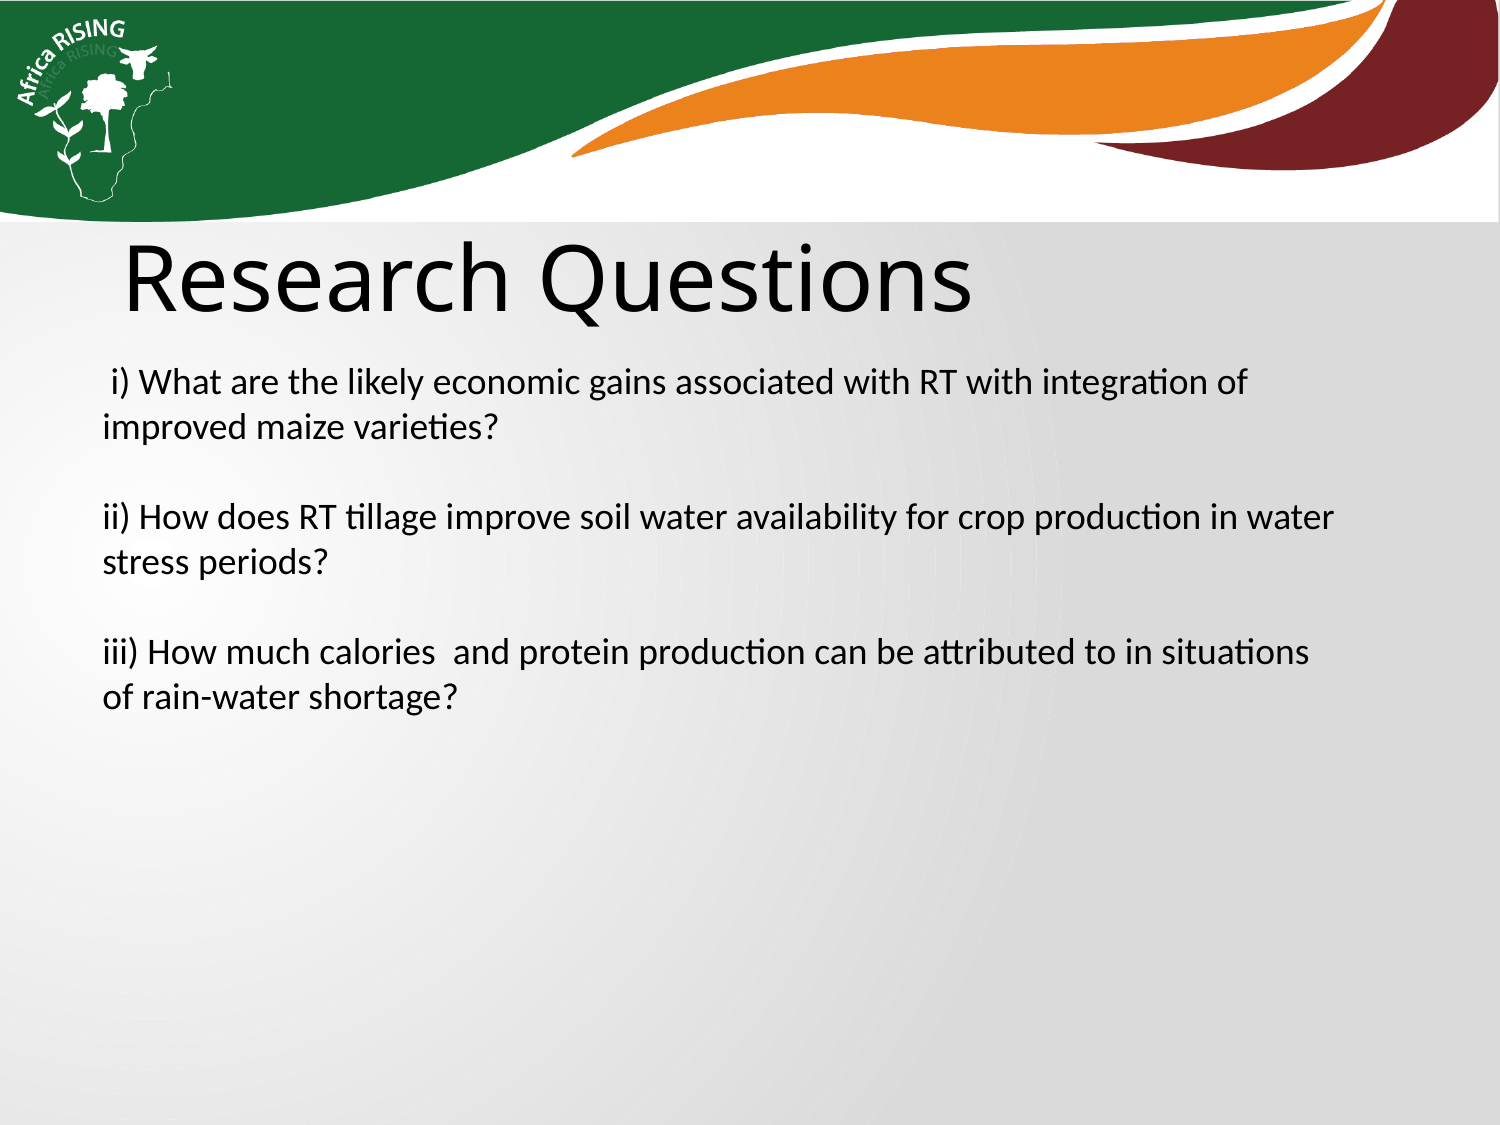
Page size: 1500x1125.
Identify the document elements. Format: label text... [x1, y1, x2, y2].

text_box i) What are the likely economic gains associated with RT with integration of improved maize varieties? ii) How does RT tillage improve soil water availability for crop production in water stress periods? iii) How much calories and protein production can be attributed to in situations of rain-water shortage? [87, 349, 1363, 770]
list Research Questions [87, 212, 1363, 349]
picture [0, 0, 1499, 222]
